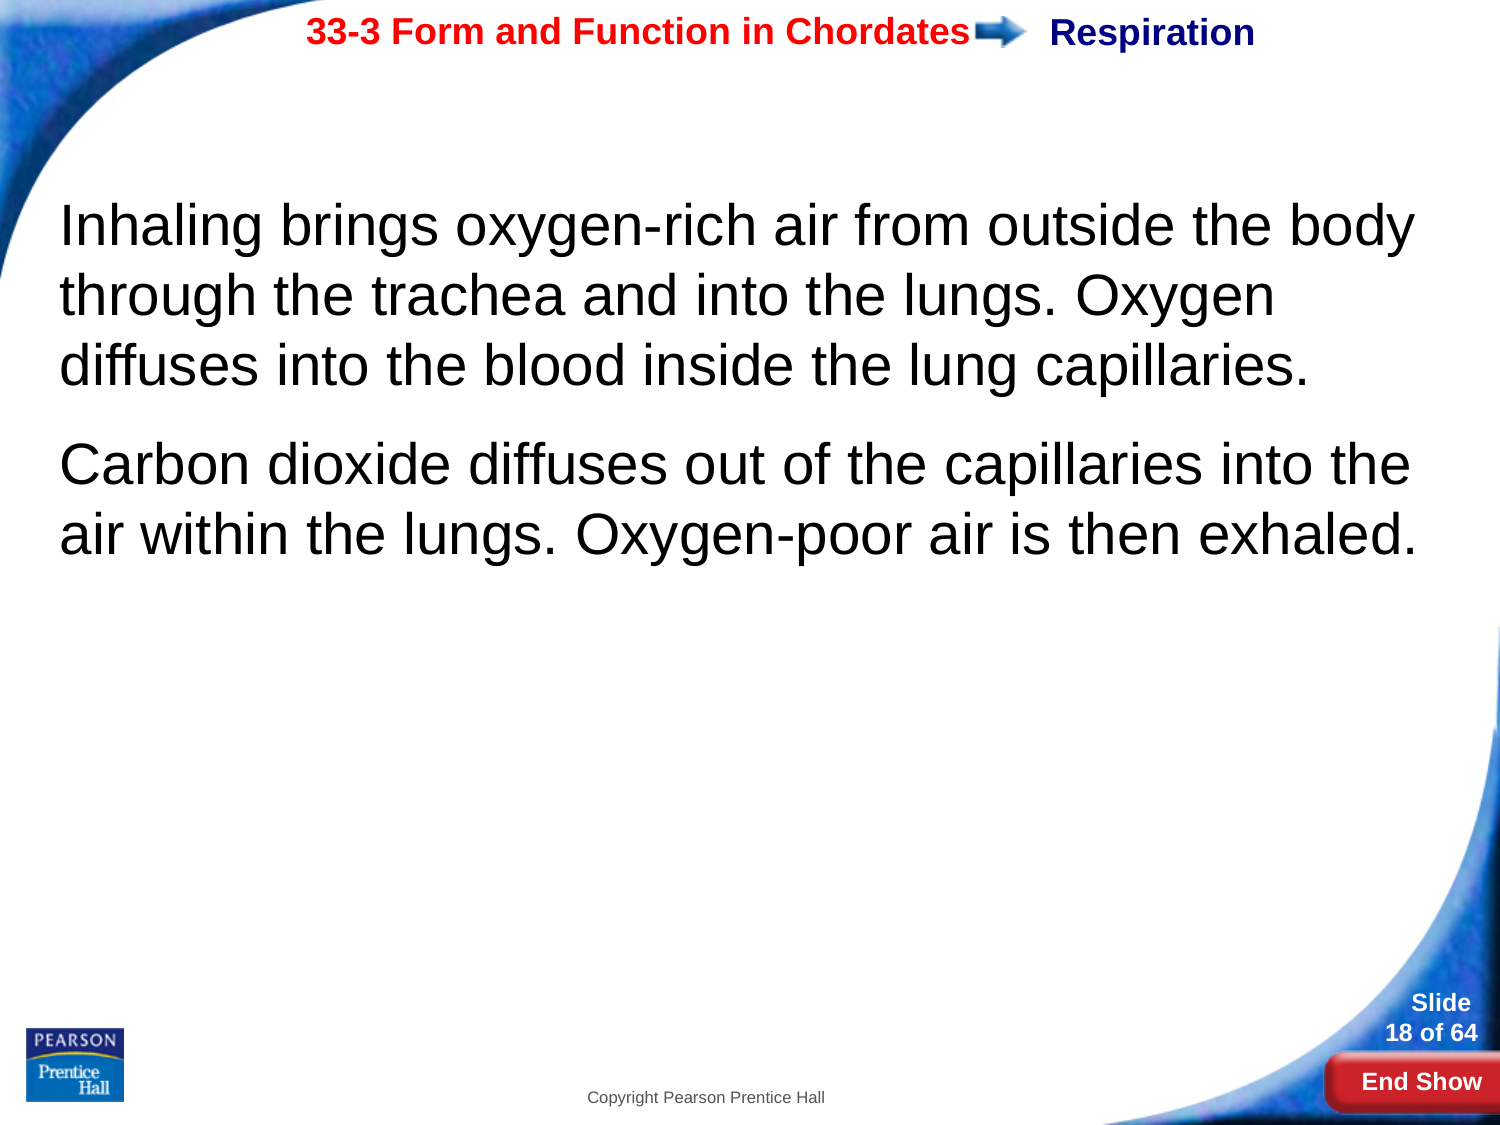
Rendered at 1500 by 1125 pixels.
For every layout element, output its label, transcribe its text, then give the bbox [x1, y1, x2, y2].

picture [0, 0, 1500, 1125]
footer Copyright Pearson Prentice Hall [468, 1078, 945, 1105]
list Inhaling brings oxygen-rich air from outside the body through the trachea and into the lungs. Oxygen diffuses into the blood inside the lung capillaries. Carbon dioxide diffuses out of the capillaries into the air within the lungs. Oxygen-poor air is then exhaled. [44, 179, 1463, 976]
title Respiration [1034, 0, 1500, 76]
